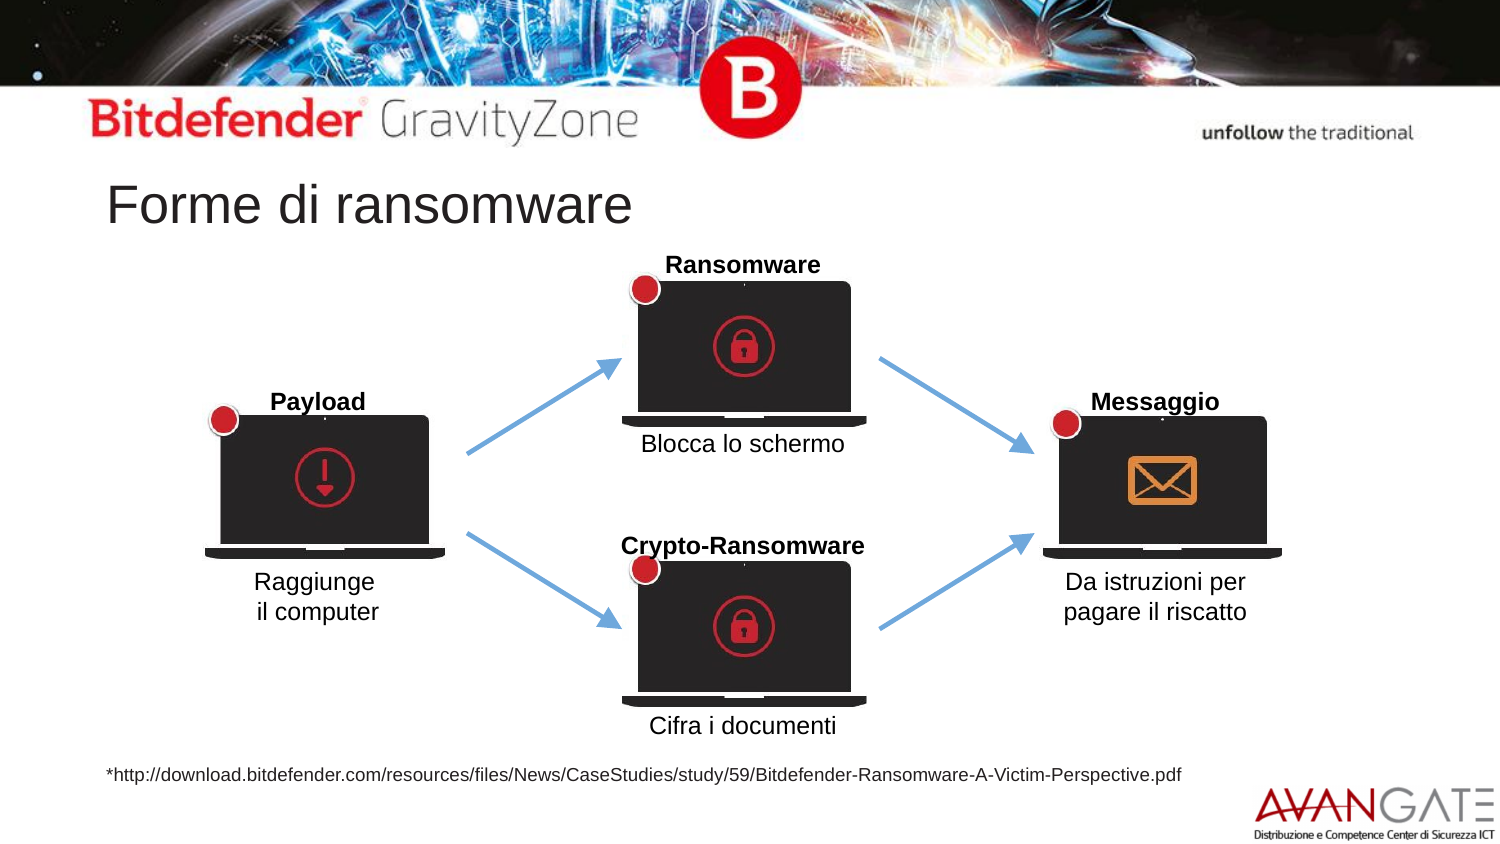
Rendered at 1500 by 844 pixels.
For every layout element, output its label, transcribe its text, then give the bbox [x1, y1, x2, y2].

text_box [577, 514, 909, 765]
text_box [1034, 370, 1282, 621]
picture [621, 271, 867, 429]
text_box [879, 357, 1035, 455]
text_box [466, 532, 623, 630]
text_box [196, 370, 447, 621]
picture [0, 0, 1500, 149]
text_box Ransomware Blocca lo schermo [622, 233, 865, 270]
text_box Ransomware Blocca lo schermo [622, 436, 865, 483]
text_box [466, 357, 623, 455]
picture [1251, 785, 1500, 844]
text_box Forme di ransomware *http://download.bitdefender.com/resources/files/News/CaseStudies/study/59/Bitdefender-Ransomware-A-Victim-Perspective.pdf [91, 156, 1416, 786]
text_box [879, 532, 1035, 630]
